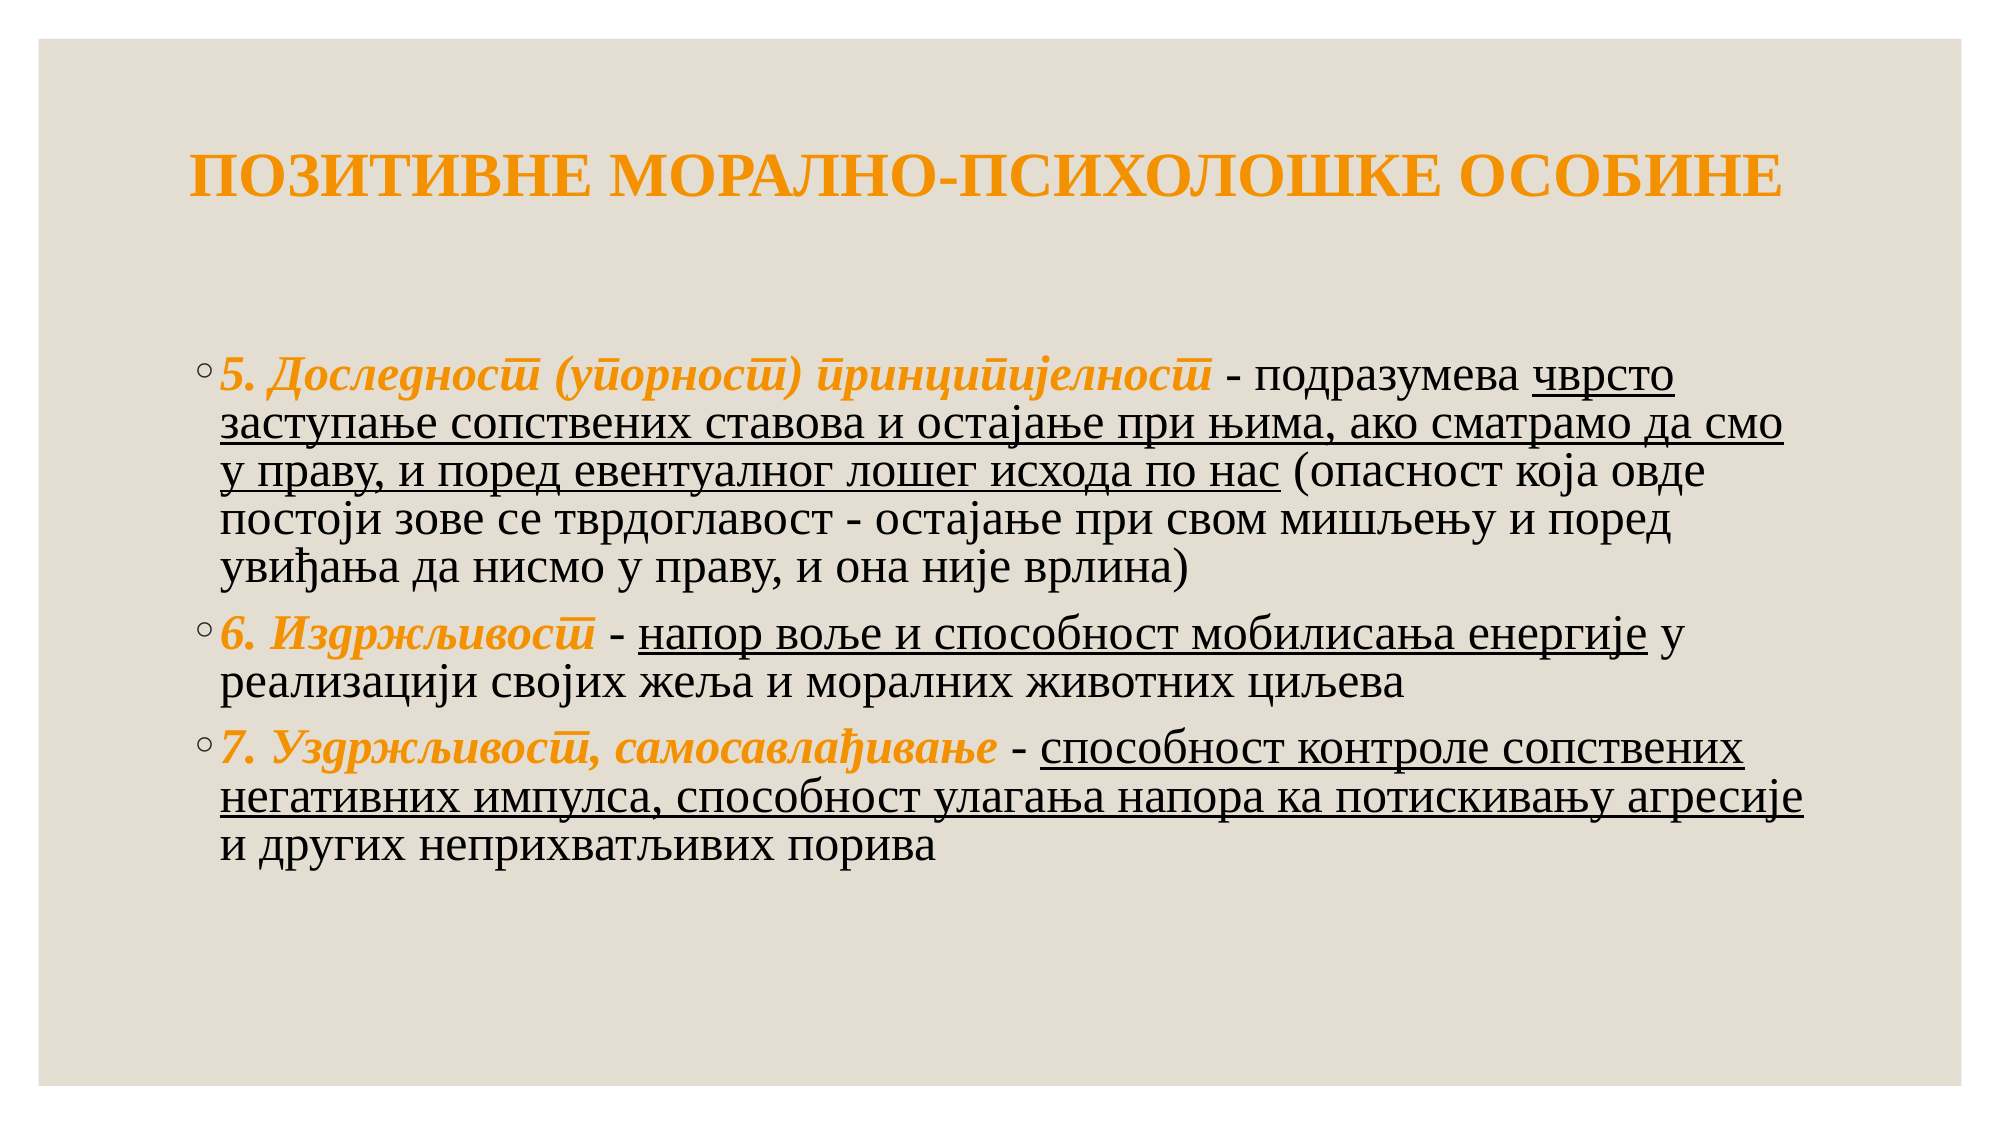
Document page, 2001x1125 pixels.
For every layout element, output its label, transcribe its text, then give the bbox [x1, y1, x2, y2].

title ПОЗИТИВНЕ МОРАЛНО-ПСИХОЛОШКЕ ОСОБИНЕ [174, 105, 1825, 331]
list 5. Доследност (упорност) принципијелност - подразумева чврсто заступање сопствених ставова и остајање при њима, ако сматрамо да смо у праву, и поред евентуалног лошег исхода по нас (опасност која овде постоји зове се тврдоглавост - остајање при свом мишљењу и поред увиђања да нисмо у праву, и она није врлина) 6. Издржљивост - напор воље и способност мобилисања енергије у реализацији својих жеља и моралних животних циљева 7. Уздржљивост, самосавлађивање - способност контроле сопствених негативних импулса, способност улагања напора ка потискивању агресије и других неприхватљивих порива [174, 345, 1825, 990]
